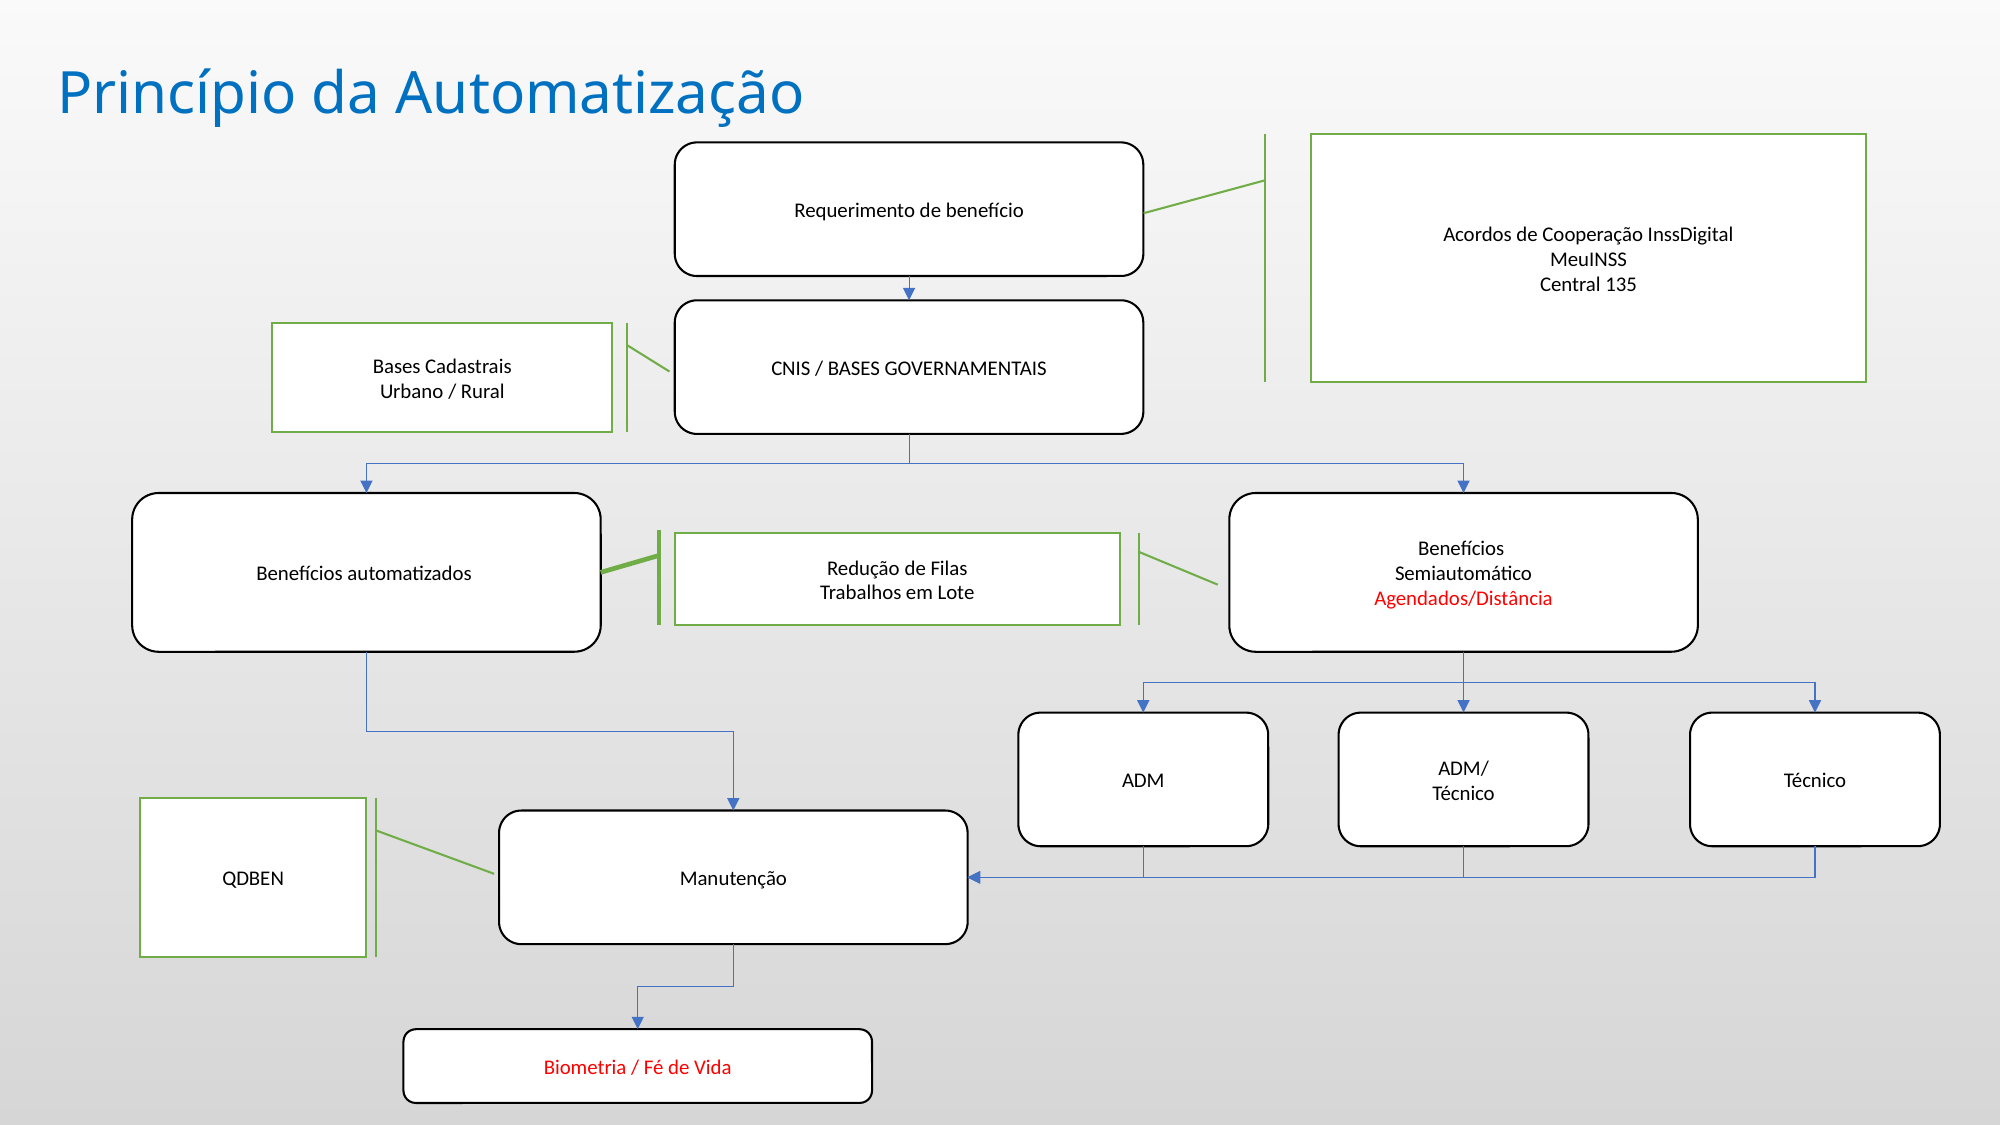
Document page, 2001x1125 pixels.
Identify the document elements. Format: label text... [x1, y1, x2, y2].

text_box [132, 133, 1940, 1103]
text_box Princípio da Automatização [42, 47, 1800, 133]
